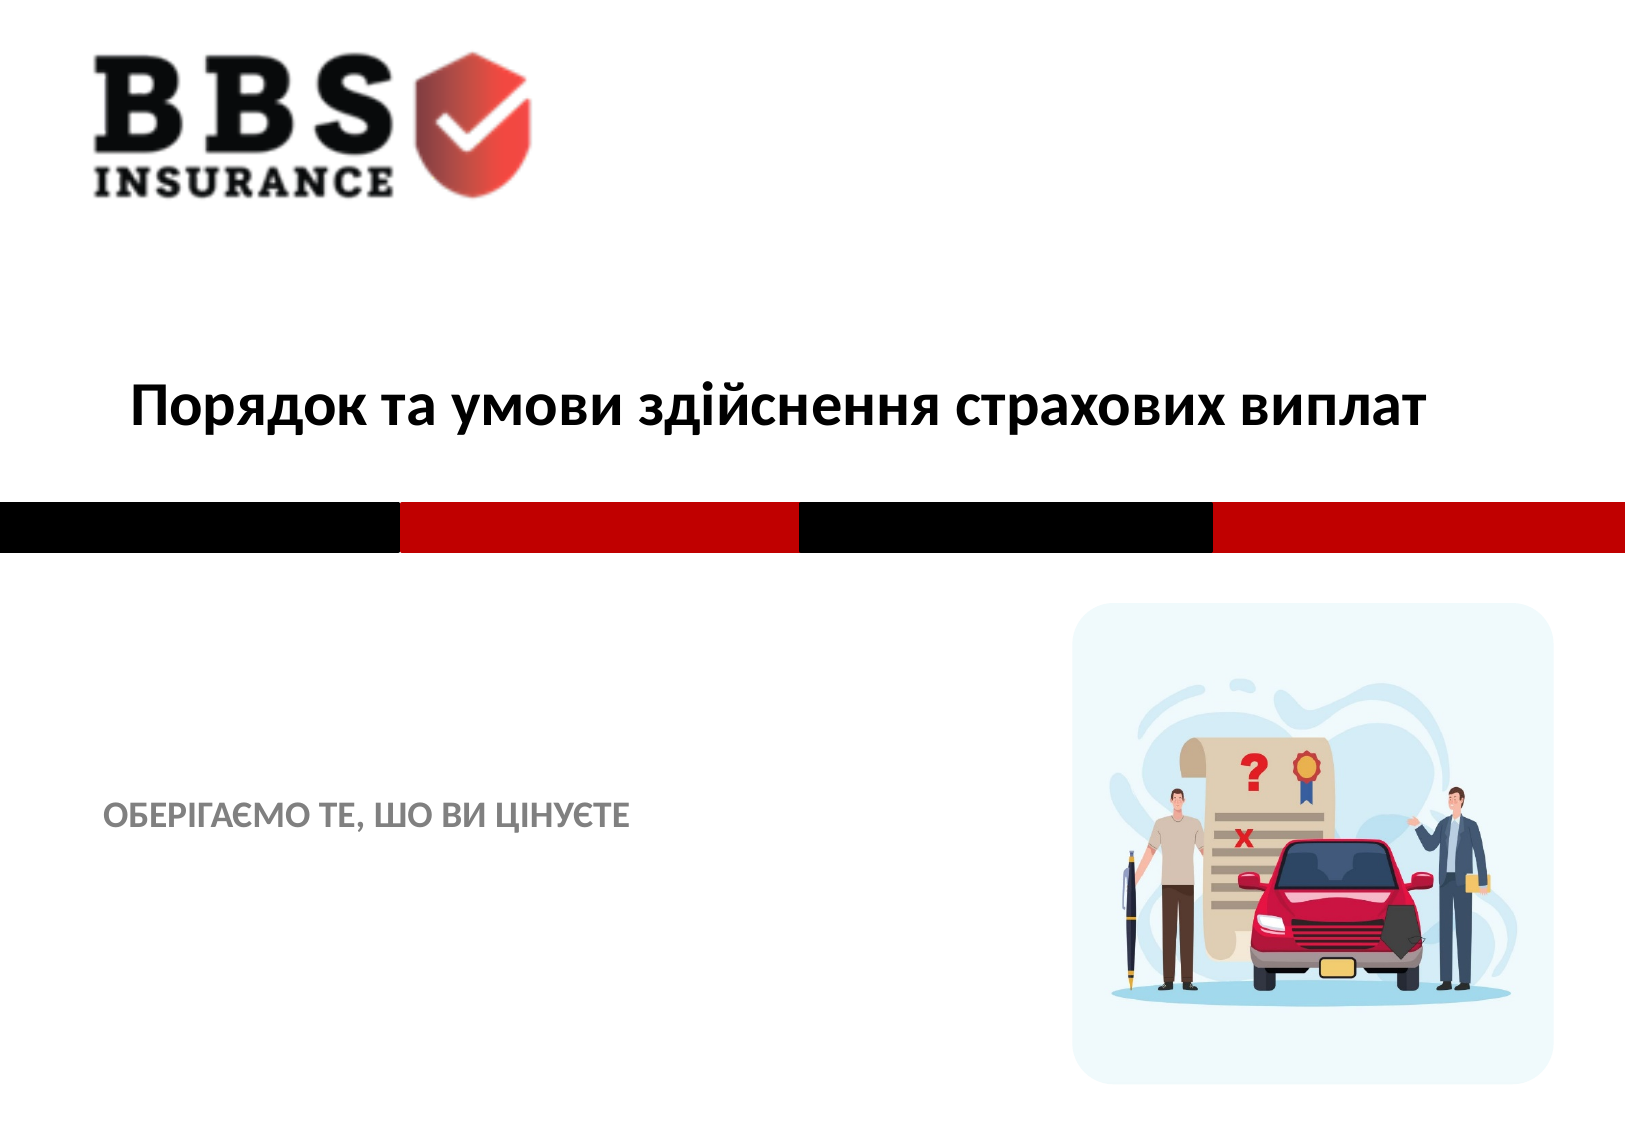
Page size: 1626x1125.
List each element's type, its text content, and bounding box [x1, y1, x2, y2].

text_box [799, 502, 1213, 553]
text_box [400, 502, 799, 553]
picture [82, 42, 541, 210]
text_box [1213, 502, 1625, 553]
text_box Порядок та умови здійснення страхових виплат [115, 349, 1606, 445]
text_box ОБЕРІГАЄМО ТЕ, ШО ВИ ЦІНУЄТЕ [88, 783, 646, 843]
picture [1072, 602, 1554, 1085]
text_box [0, 502, 400, 553]
